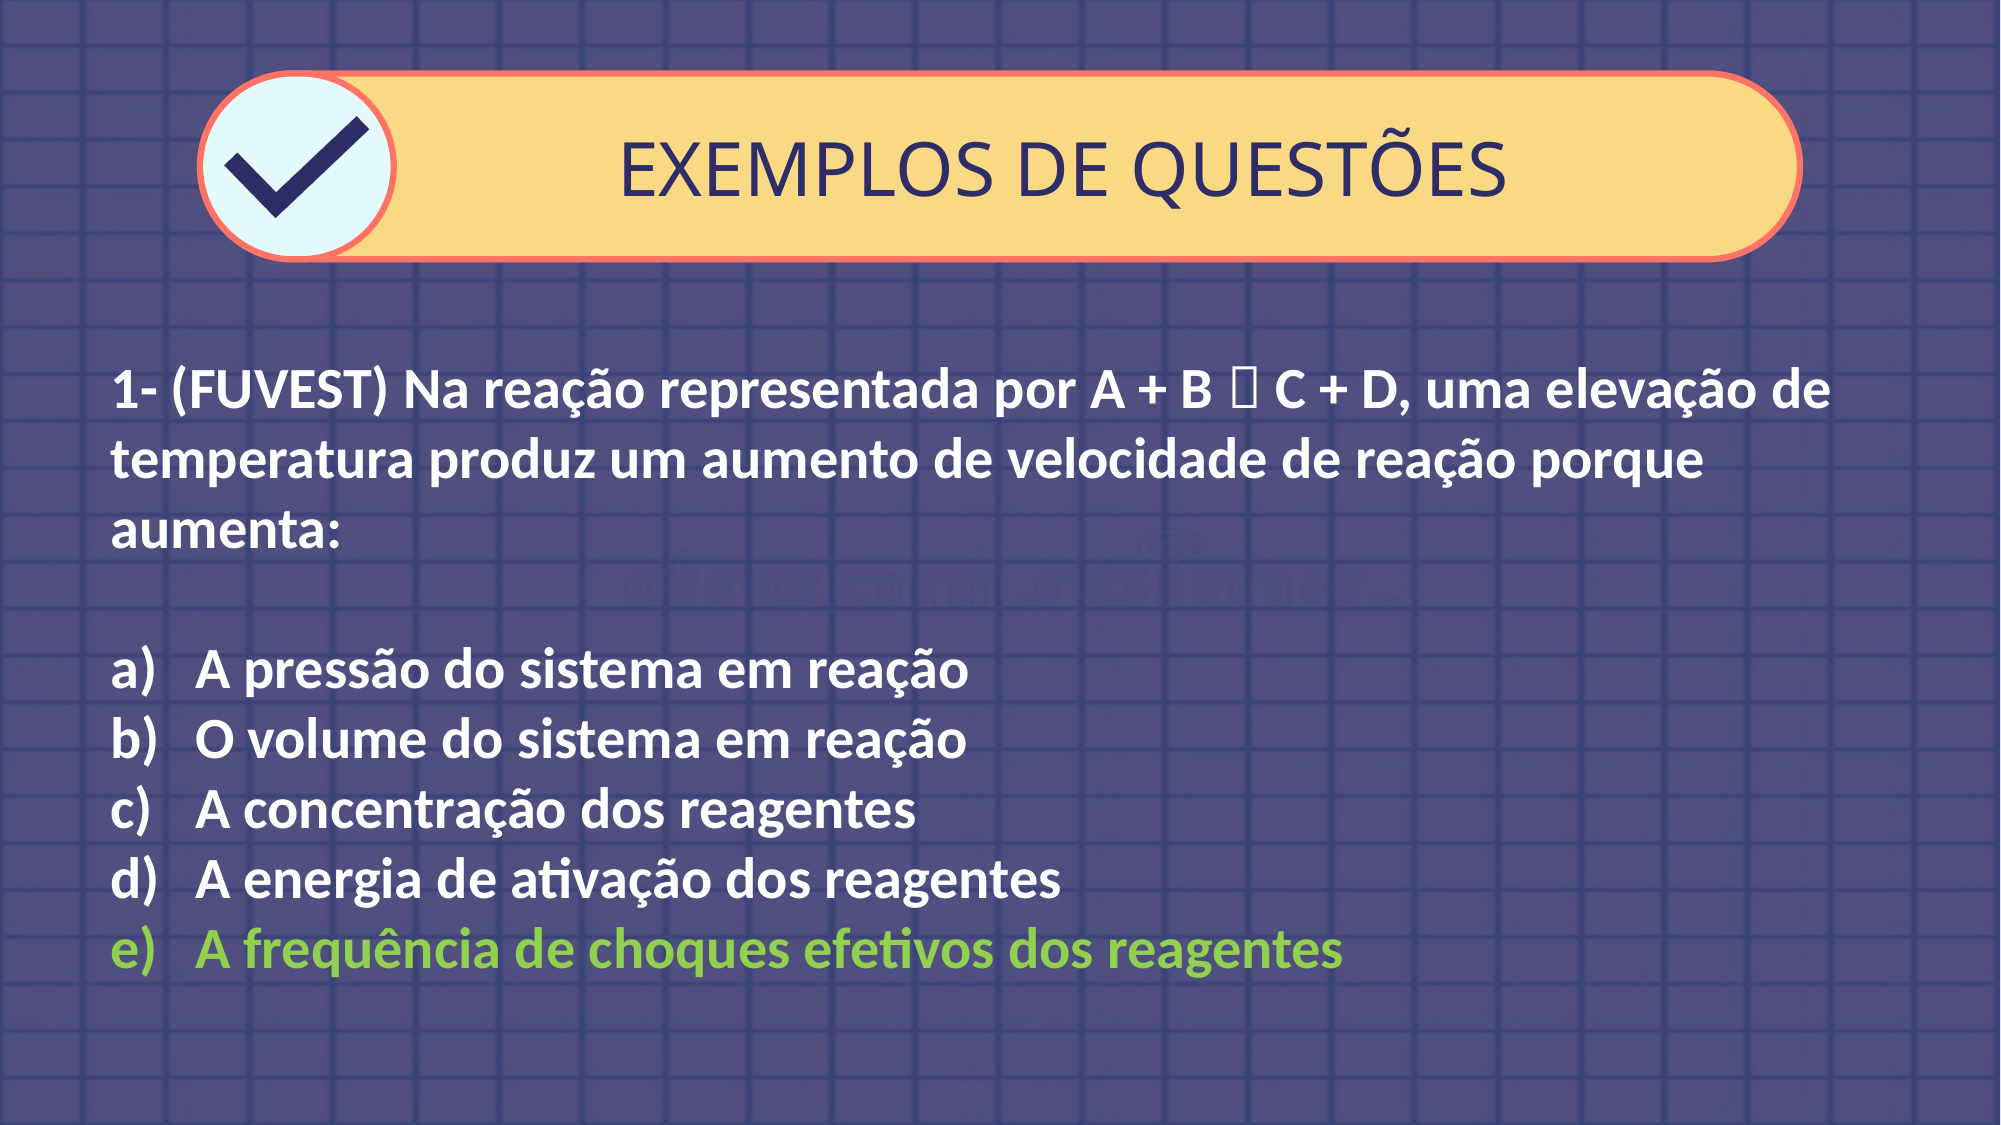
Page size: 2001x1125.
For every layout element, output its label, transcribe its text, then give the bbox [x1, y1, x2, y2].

text_box EXEMPLOS DE QUESTÕES [309, 72, 1802, 261]
picture [0, 0, 2001, 1125]
text_box [198, 105, 221, 227]
text_box 1- (FUVEST) Na reação representada por A + B  C + D, uma elevação de temperatura produz um aumento de velocidade de reação porque aumenta: A pressão do sistema em reação O volume do sistema em reação A concentração dos reagentes A energia de ativação dos reagentes A frequência de choques efetivos dos reagentes [95, 342, 1888, 988]
text_box [236, 72, 357, 91]
text_box [372, 105, 395, 228]
text_box [237, 242, 357, 261]
